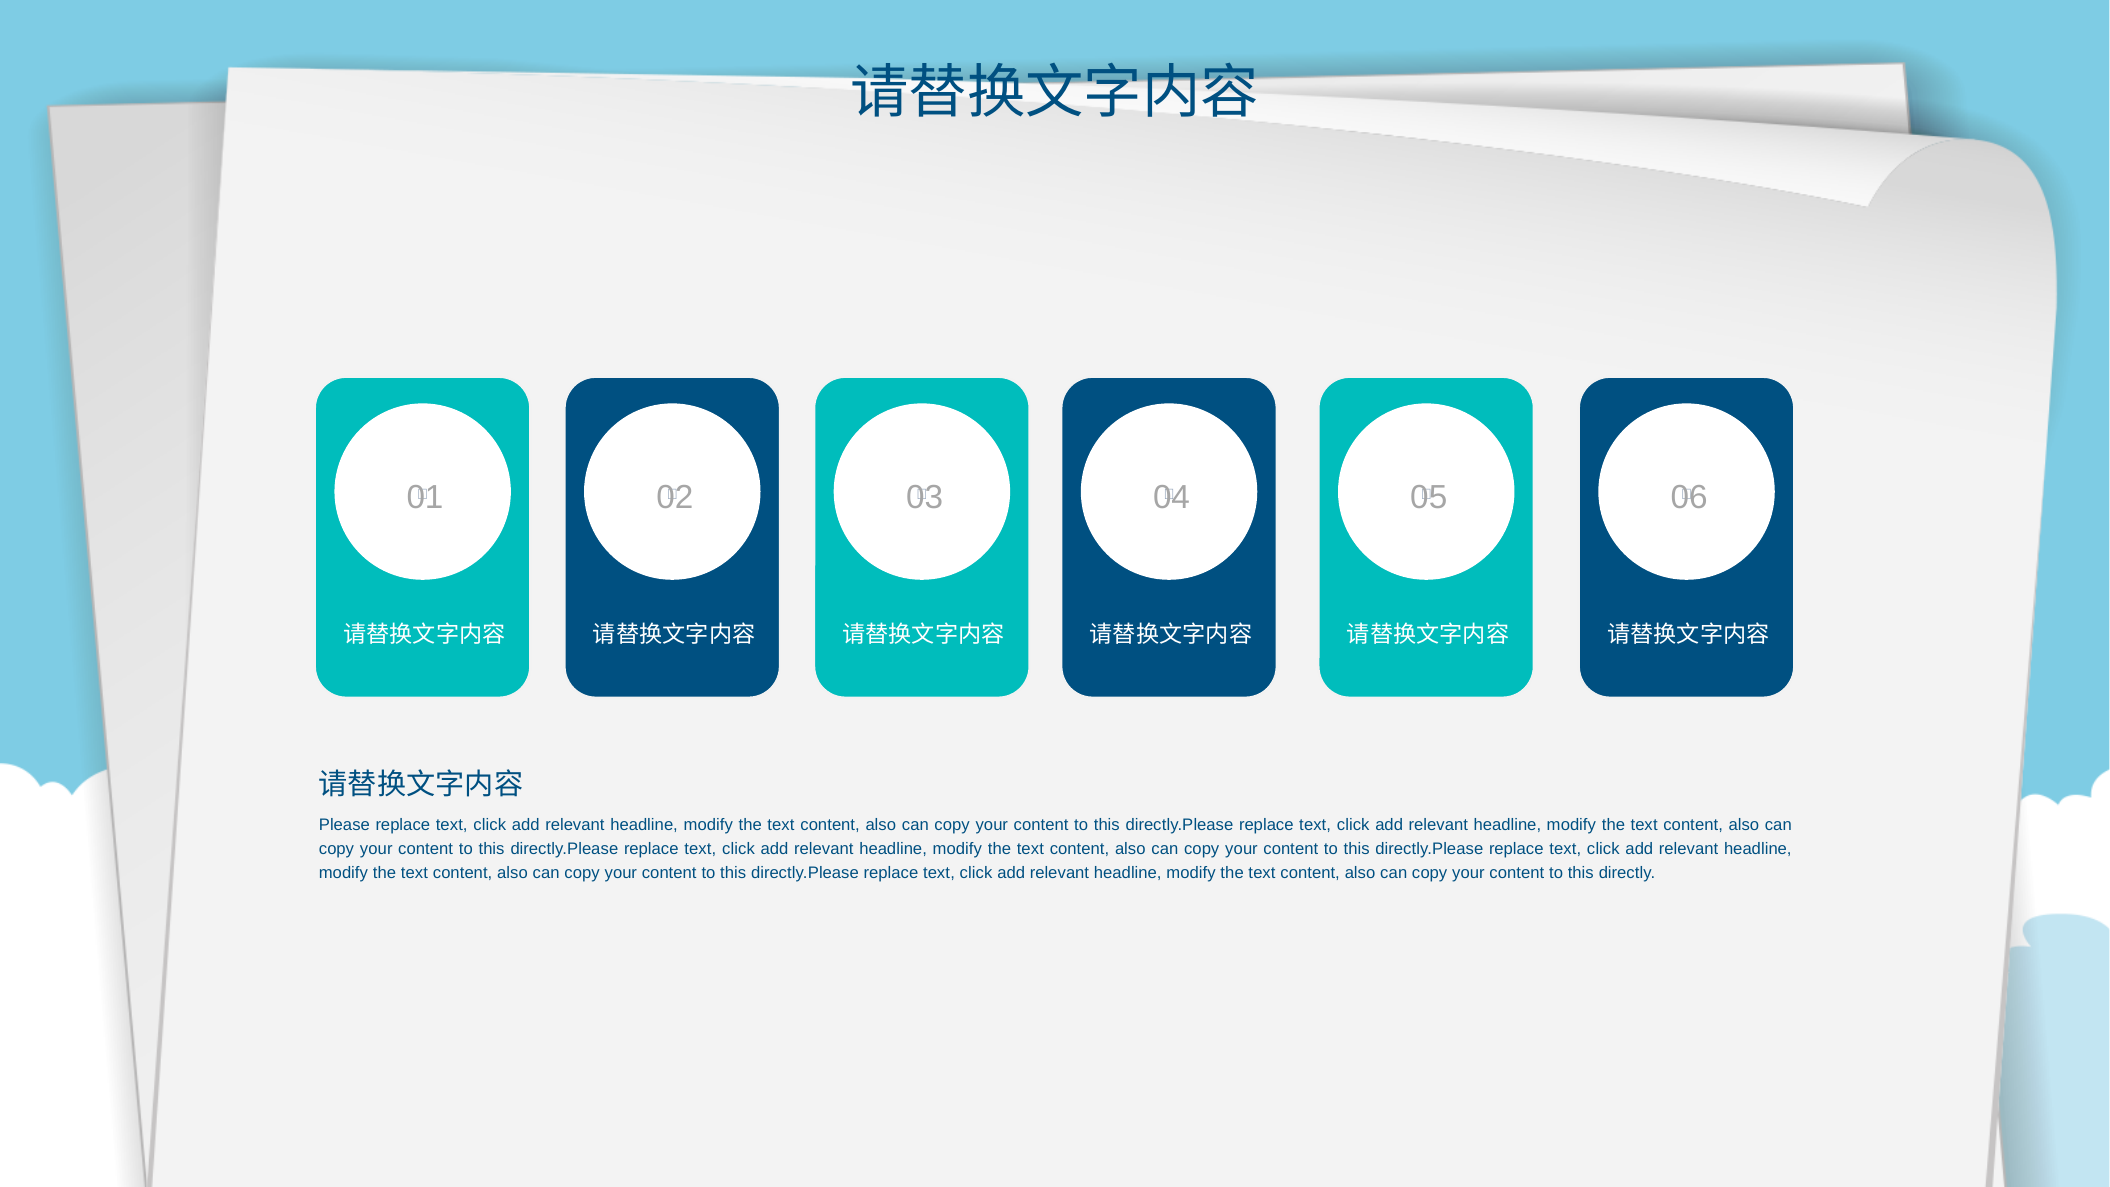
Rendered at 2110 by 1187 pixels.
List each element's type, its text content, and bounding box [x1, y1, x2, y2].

text_box  [832, 402, 1012, 581]
text_box 04 [1103, 437, 1240, 546]
text_box 请替换文字内容 [817, 602, 1030, 659]
text_box [313, 375, 532, 699]
text_box 请替换文字内容 [568, 602, 780, 659]
text_box Please replace text, click add relevant headline, modify the text content, also can copy your content to this directly.Please replace text, click add relevant headline, modify the text content, also can copy your content to this directly.Please replace text, click add relevant headline, modify the text content, also can copy your content to this directly.Please replace text, click add relevant headline, modify the text content, also can copy your content to this directly.Please replace text, click add relevant headline, modify the text content, also can copy your content to this directly. [318, 810, 1795, 946]
text_box 请替换文字内容 [1065, 602, 1277, 659]
text_box 请替换文字内容 [820, 32, 1289, 124]
text_box [813, 375, 1031, 699]
text_box 05 [1360, 437, 1497, 546]
picture [0, 0, 2110, 1187]
text_box [563, 375, 781, 699]
text_box 请替换文字内容 [318, 751, 630, 808]
text_box 请替换文字内容 [1582, 602, 1795, 659]
text_box  [333, 402, 512, 581]
text_box [1317, 375, 1535, 699]
text_box  [583, 402, 762, 581]
text_box 请替换文字内容 [318, 602, 531, 659]
text_box 06 [1620, 437, 1758, 546]
text_box [1060, 375, 1278, 699]
text_box 03 [856, 437, 993, 546]
text_box  [1597, 402, 1776, 581]
text_box 01 [356, 437, 494, 546]
text_box 请替换文字内容 [1322, 602, 1534, 659]
text_box [1577, 375, 1796, 699]
text_box  [1079, 402, 1259, 581]
text_box  [1336, 402, 1516, 581]
text_box 02 [606, 437, 743, 546]
